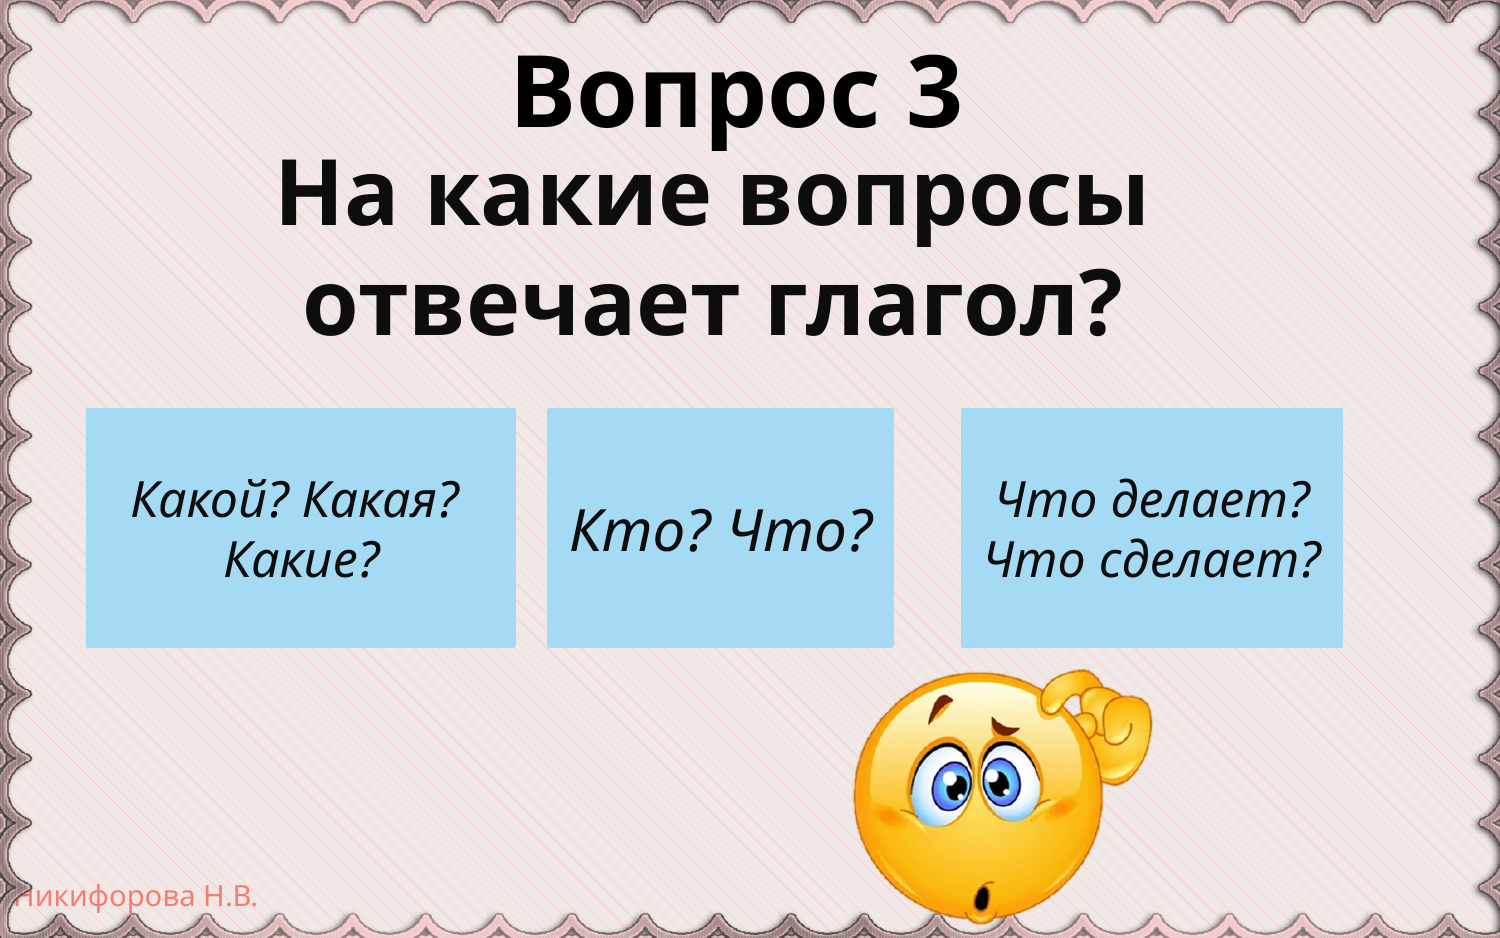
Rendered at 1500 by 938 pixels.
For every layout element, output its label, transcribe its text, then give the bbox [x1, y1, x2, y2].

picture [724, 619, 1231, 938]
text_box На какие вопросы отвечает глагол? [29, 126, 1397, 362]
text_box Какой? Какая? Какие? [86, 408, 516, 648]
text_box Вопрос 3 [135, 19, 1365, 126]
text_box Что делает? Что сделает? [961, 408, 1343, 648]
text_box Кто? Что? [547, 408, 894, 648]
